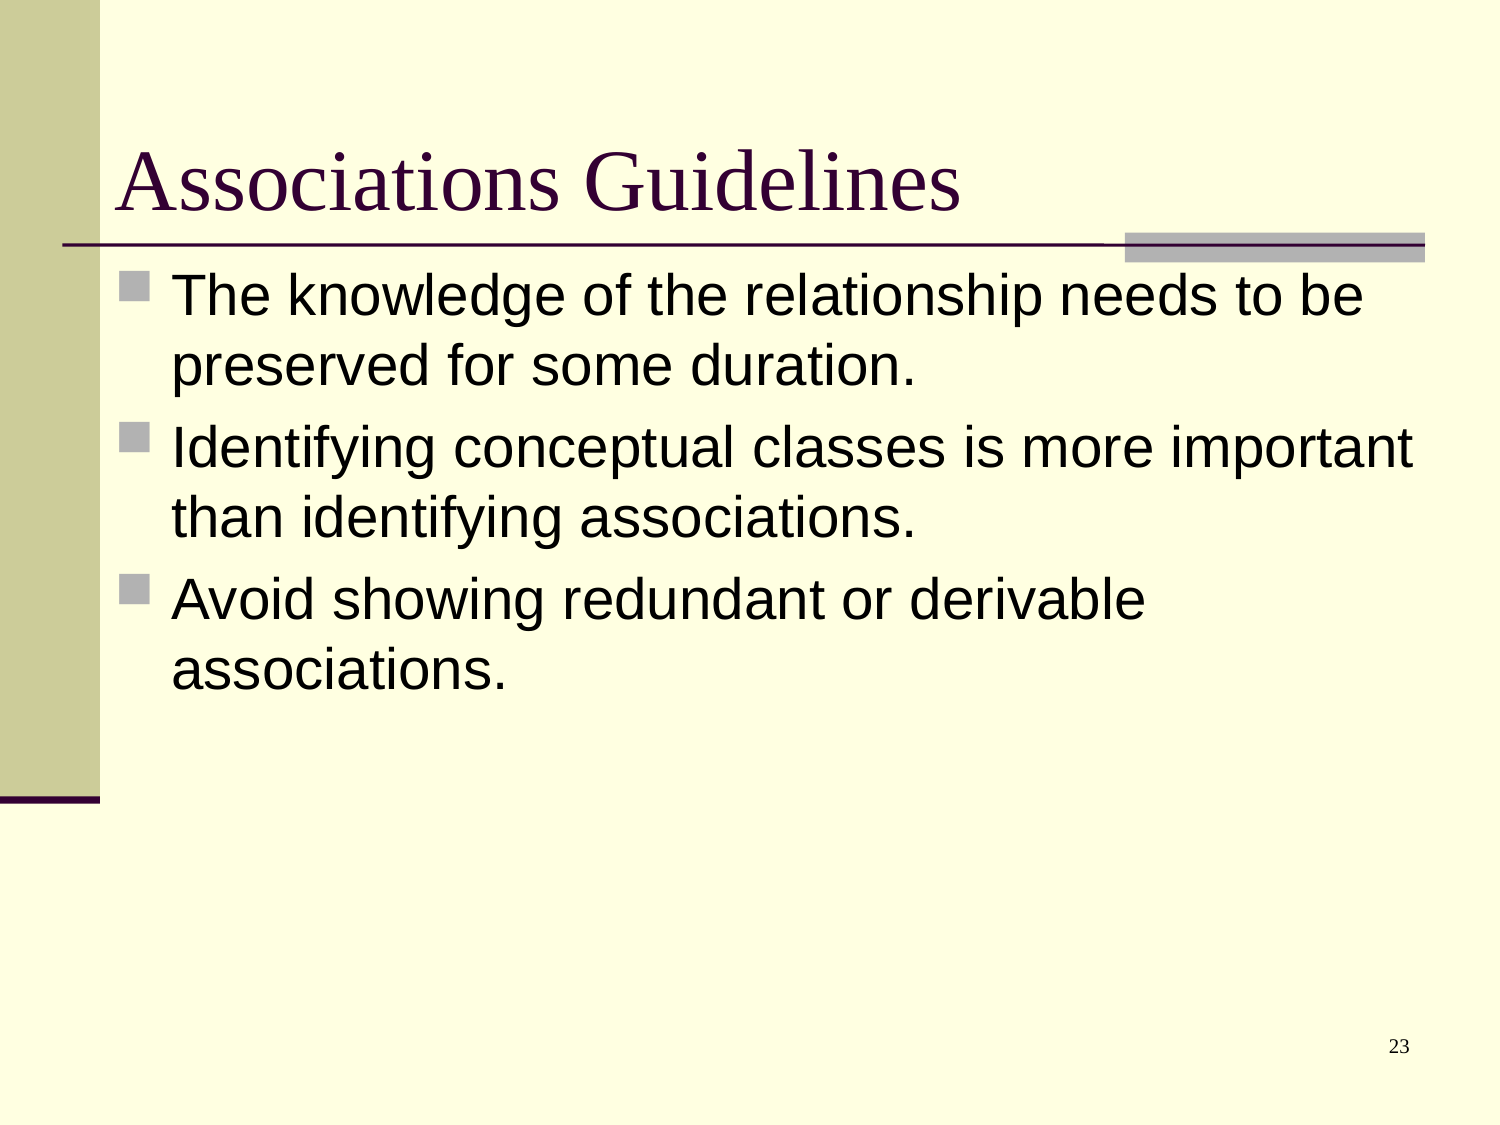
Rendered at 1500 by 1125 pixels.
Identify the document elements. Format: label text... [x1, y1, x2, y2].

title Associations Guidelines [99, 112, 1299, 238]
slide_number 23 [1112, 1024, 1426, 1101]
list The knowledge of the relationship needs to be preserved for some duration. Identifying conceptual classes is more important than identifying associations. Avoid showing redundant or derivable associations. [99, 249, 1447, 913]
